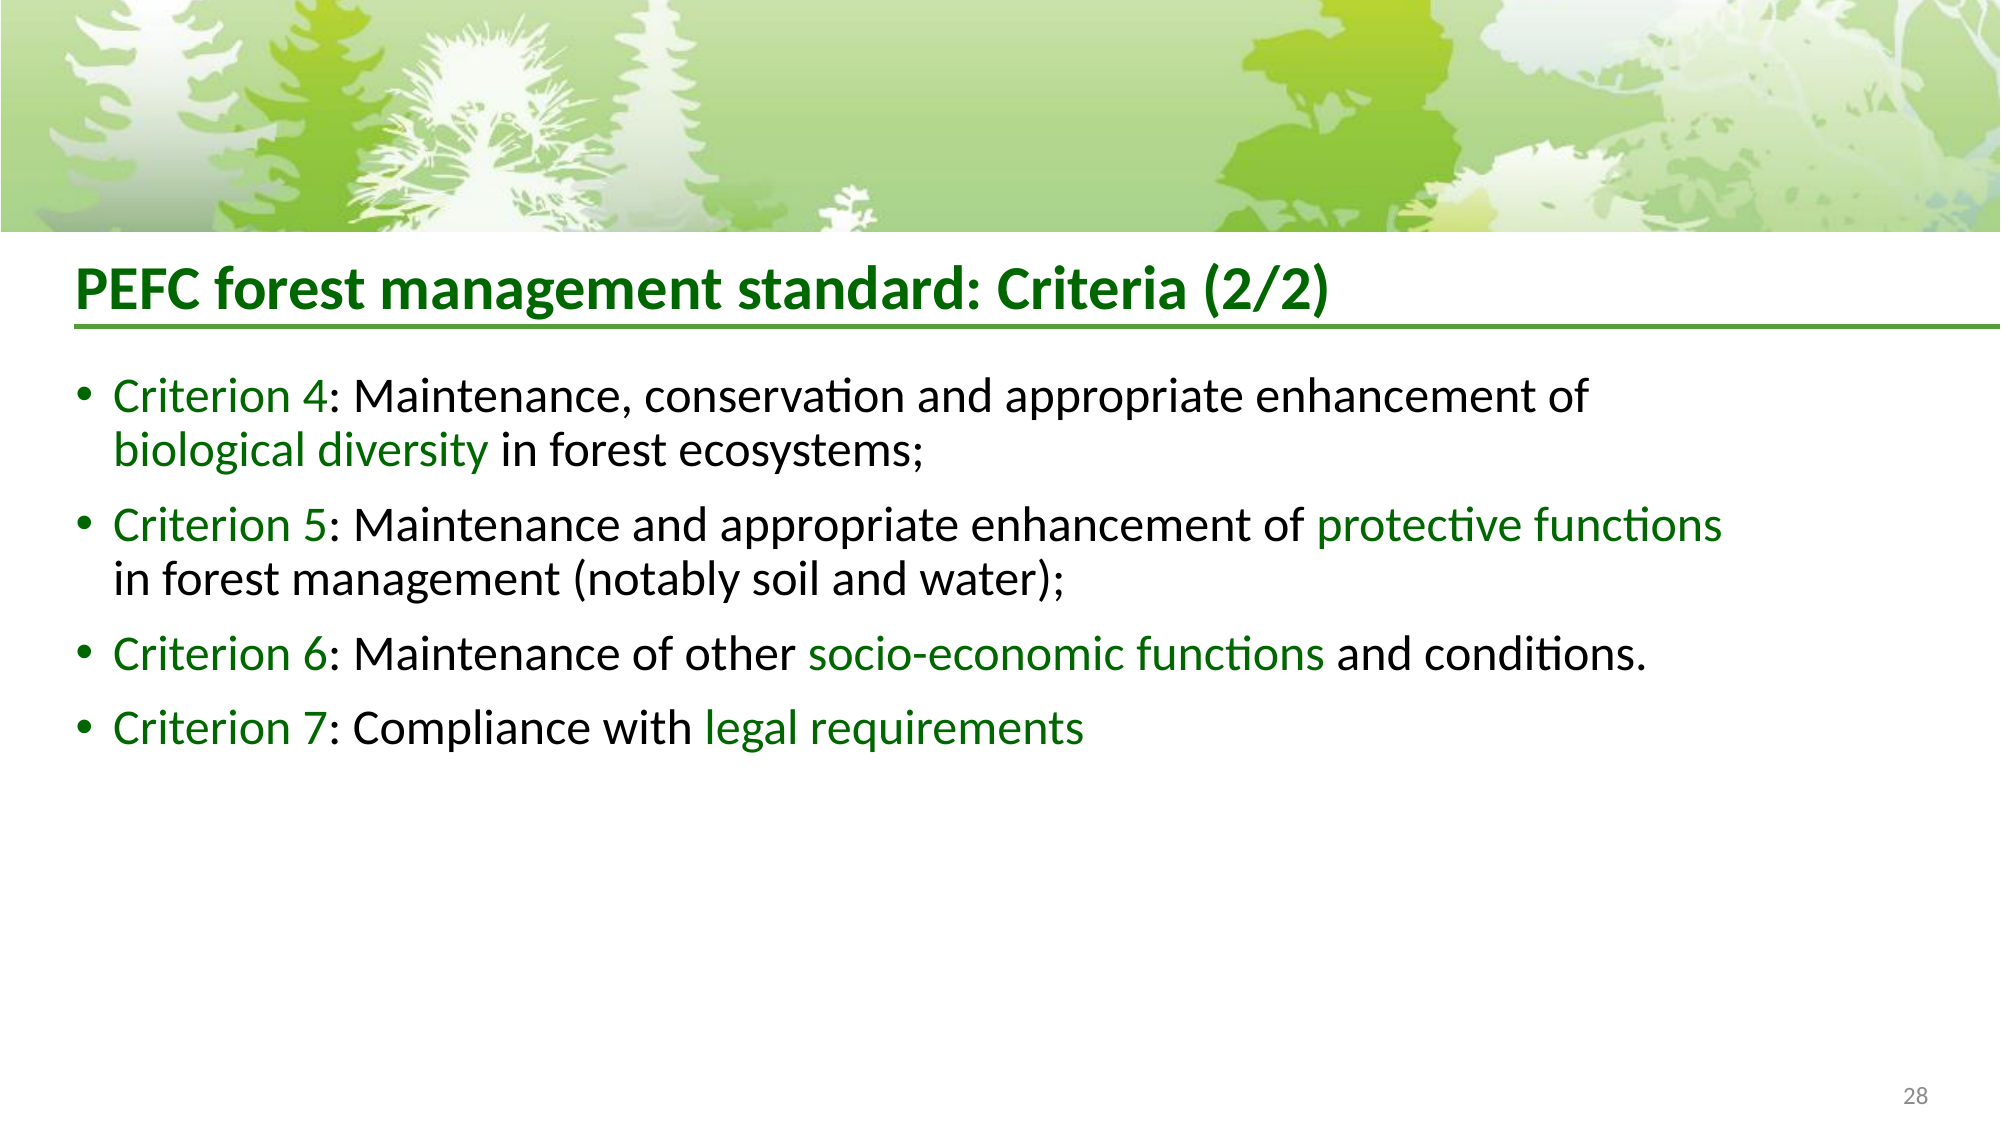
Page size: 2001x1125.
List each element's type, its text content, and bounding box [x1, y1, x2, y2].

list Criterion 4: Maintenance, conservation and appropriate enhancement of biological diversity in forest ecosystems; Criterion 5: Maintenance and appropriate enhancement of protective functions in forest management (notably soil and water); Criterion 6: Maintenance of other socio-economic functions and conditions. Criterion 7: Compliance with legal requirements [60, 362, 1762, 1087]
slide_number 28 [1493, 1065, 1944, 1125]
picture [0, 0, 2000, 232]
title PEFC forest management standard: Criteria (2/2) [60, 195, 1411, 362]
